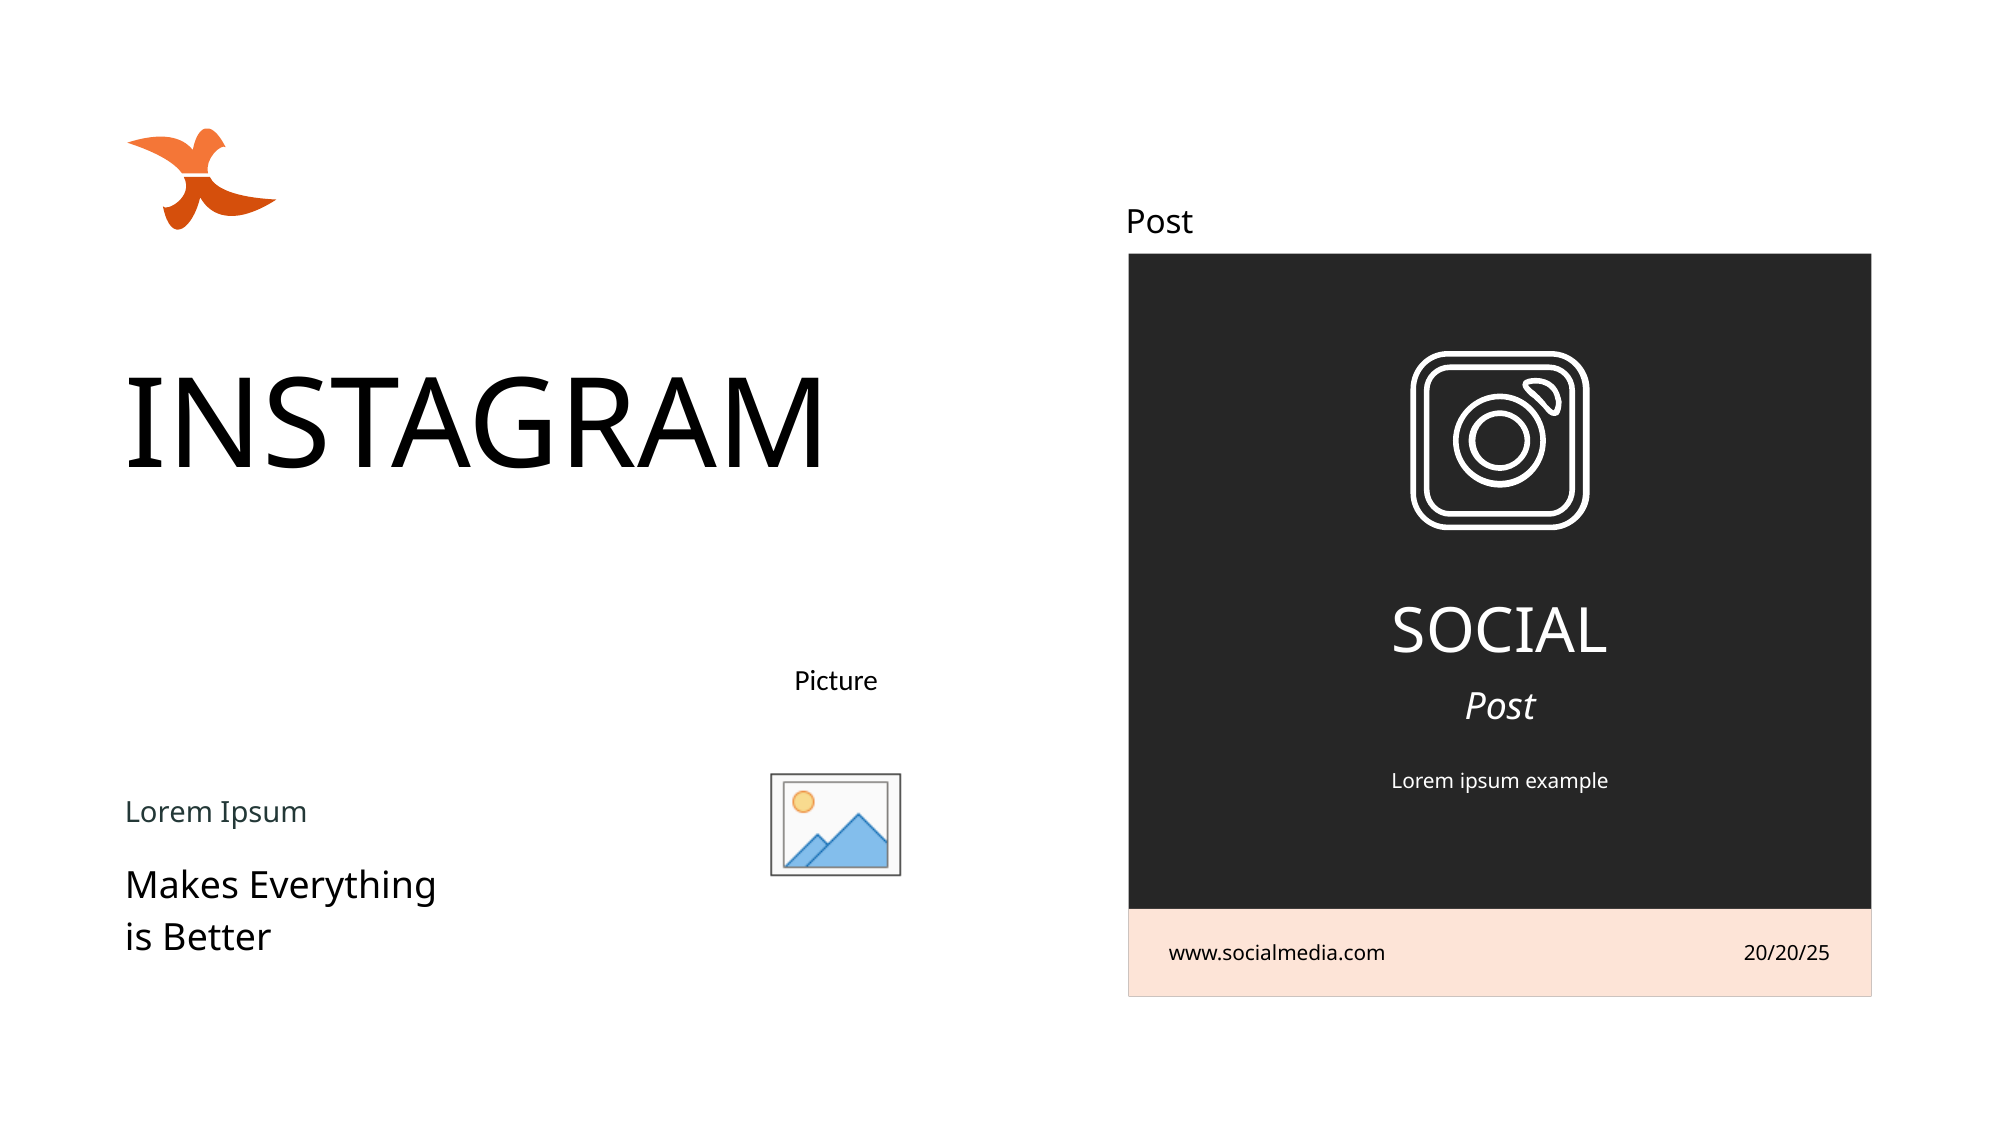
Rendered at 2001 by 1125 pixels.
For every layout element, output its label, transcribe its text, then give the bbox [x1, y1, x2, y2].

text_box [1128, 908, 1872, 997]
picture [570, 653, 1102, 997]
text_box [1128, 253, 1872, 908]
text_box Makes Everything is Better [110, 846, 520, 966]
text_box [127, 128, 226, 174]
text_box Lorem ipsum example [1354, 760, 1646, 801]
text_box Lorem Ipsum [110, 786, 371, 836]
text_box [1410, 351, 1590, 531]
text_box SOCIAL Post [1328, 594, 1672, 735]
text_box 20/20/25 [1700, 932, 1845, 973]
text_box www.socialmedia.com [1154, 932, 1417, 973]
text_box [162, 176, 277, 230]
text_box INSTAGRAM [110, 338, 1128, 500]
text_box Post [1110, 193, 1591, 248]
